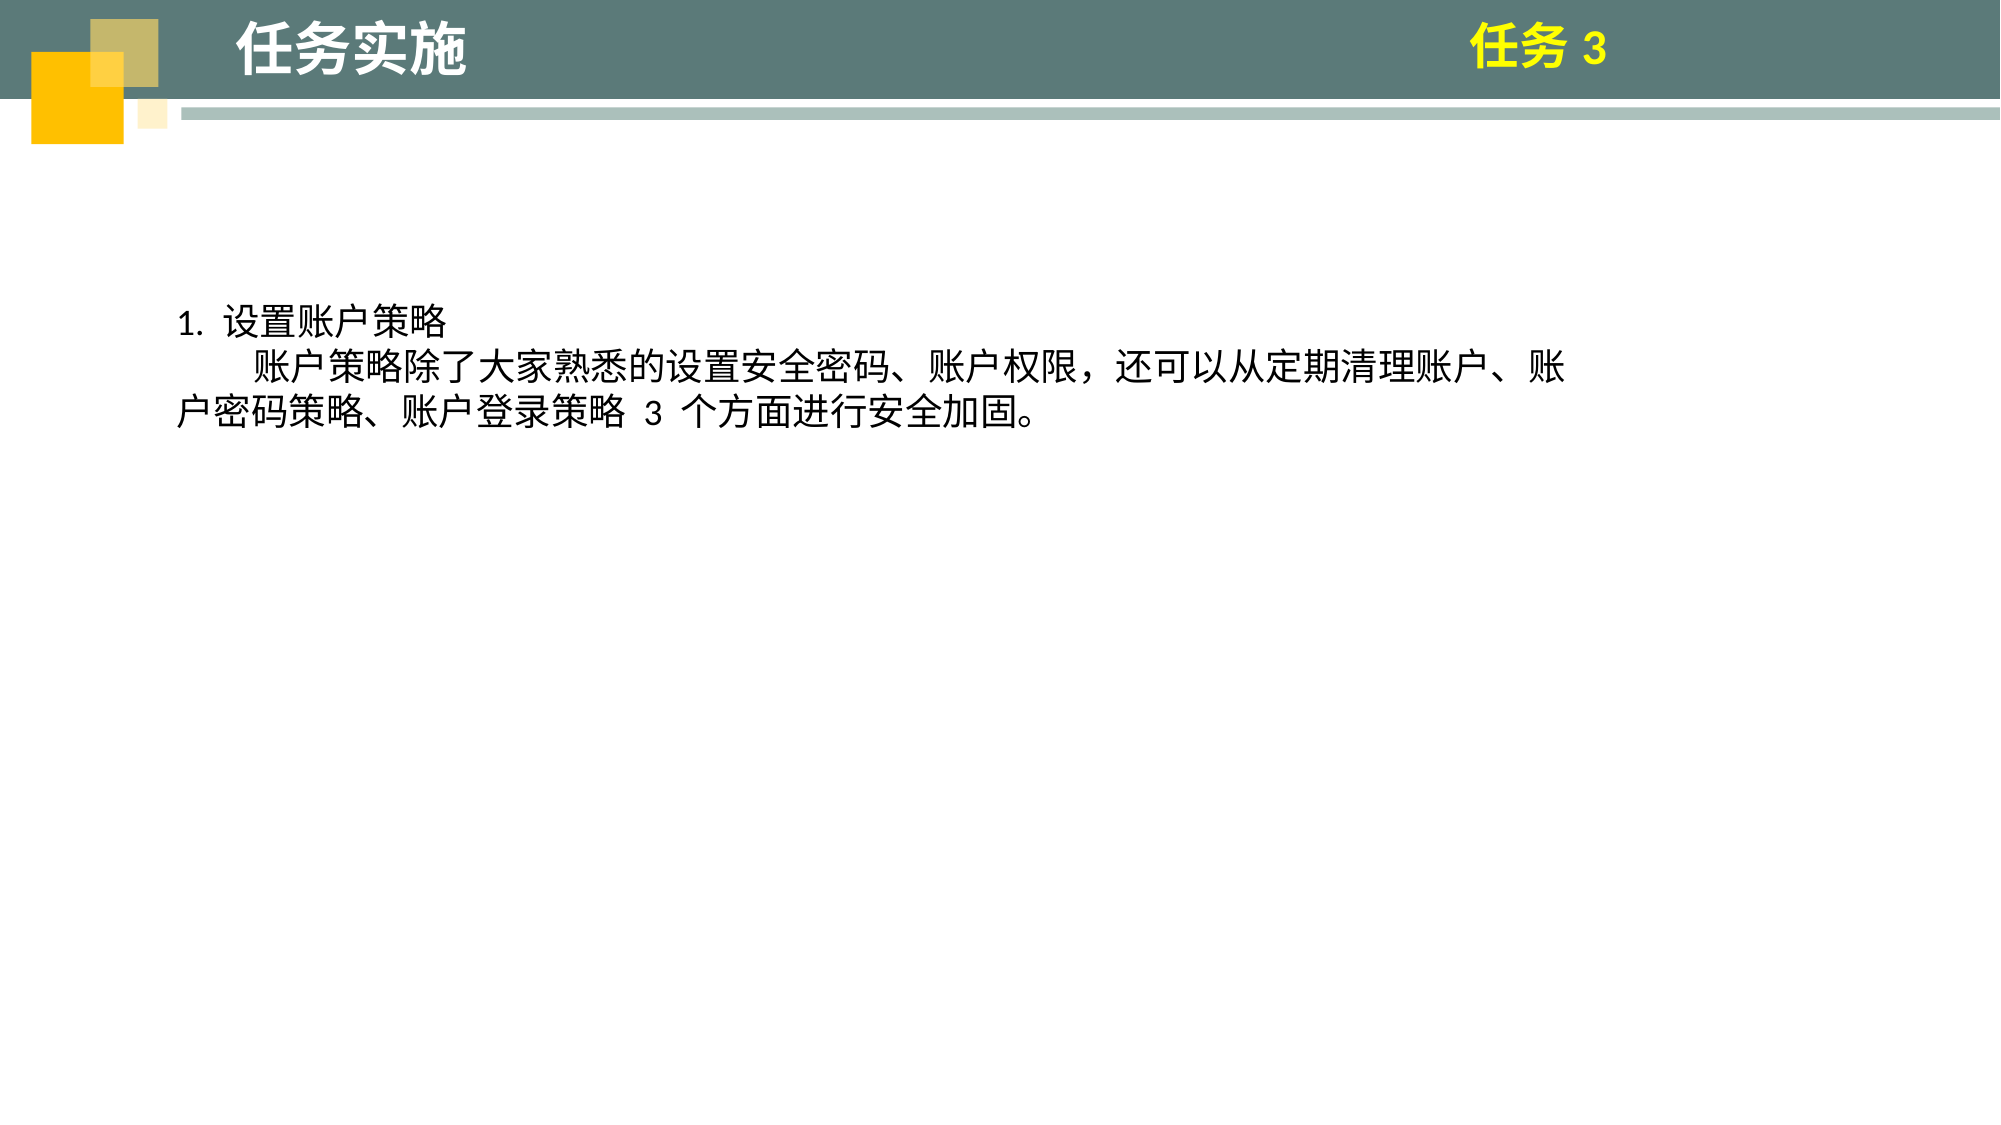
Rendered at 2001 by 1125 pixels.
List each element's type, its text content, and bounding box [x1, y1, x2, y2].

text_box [0, 0, 2000, 145]
text_box 1. 设置账户策略 账户策略除了大家熟悉的设置安全密码、账户权限，还可以从定期清理账户、账户密码策略、账户登录策略 3 个方面进行安全加固。 [161, 290, 1607, 441]
